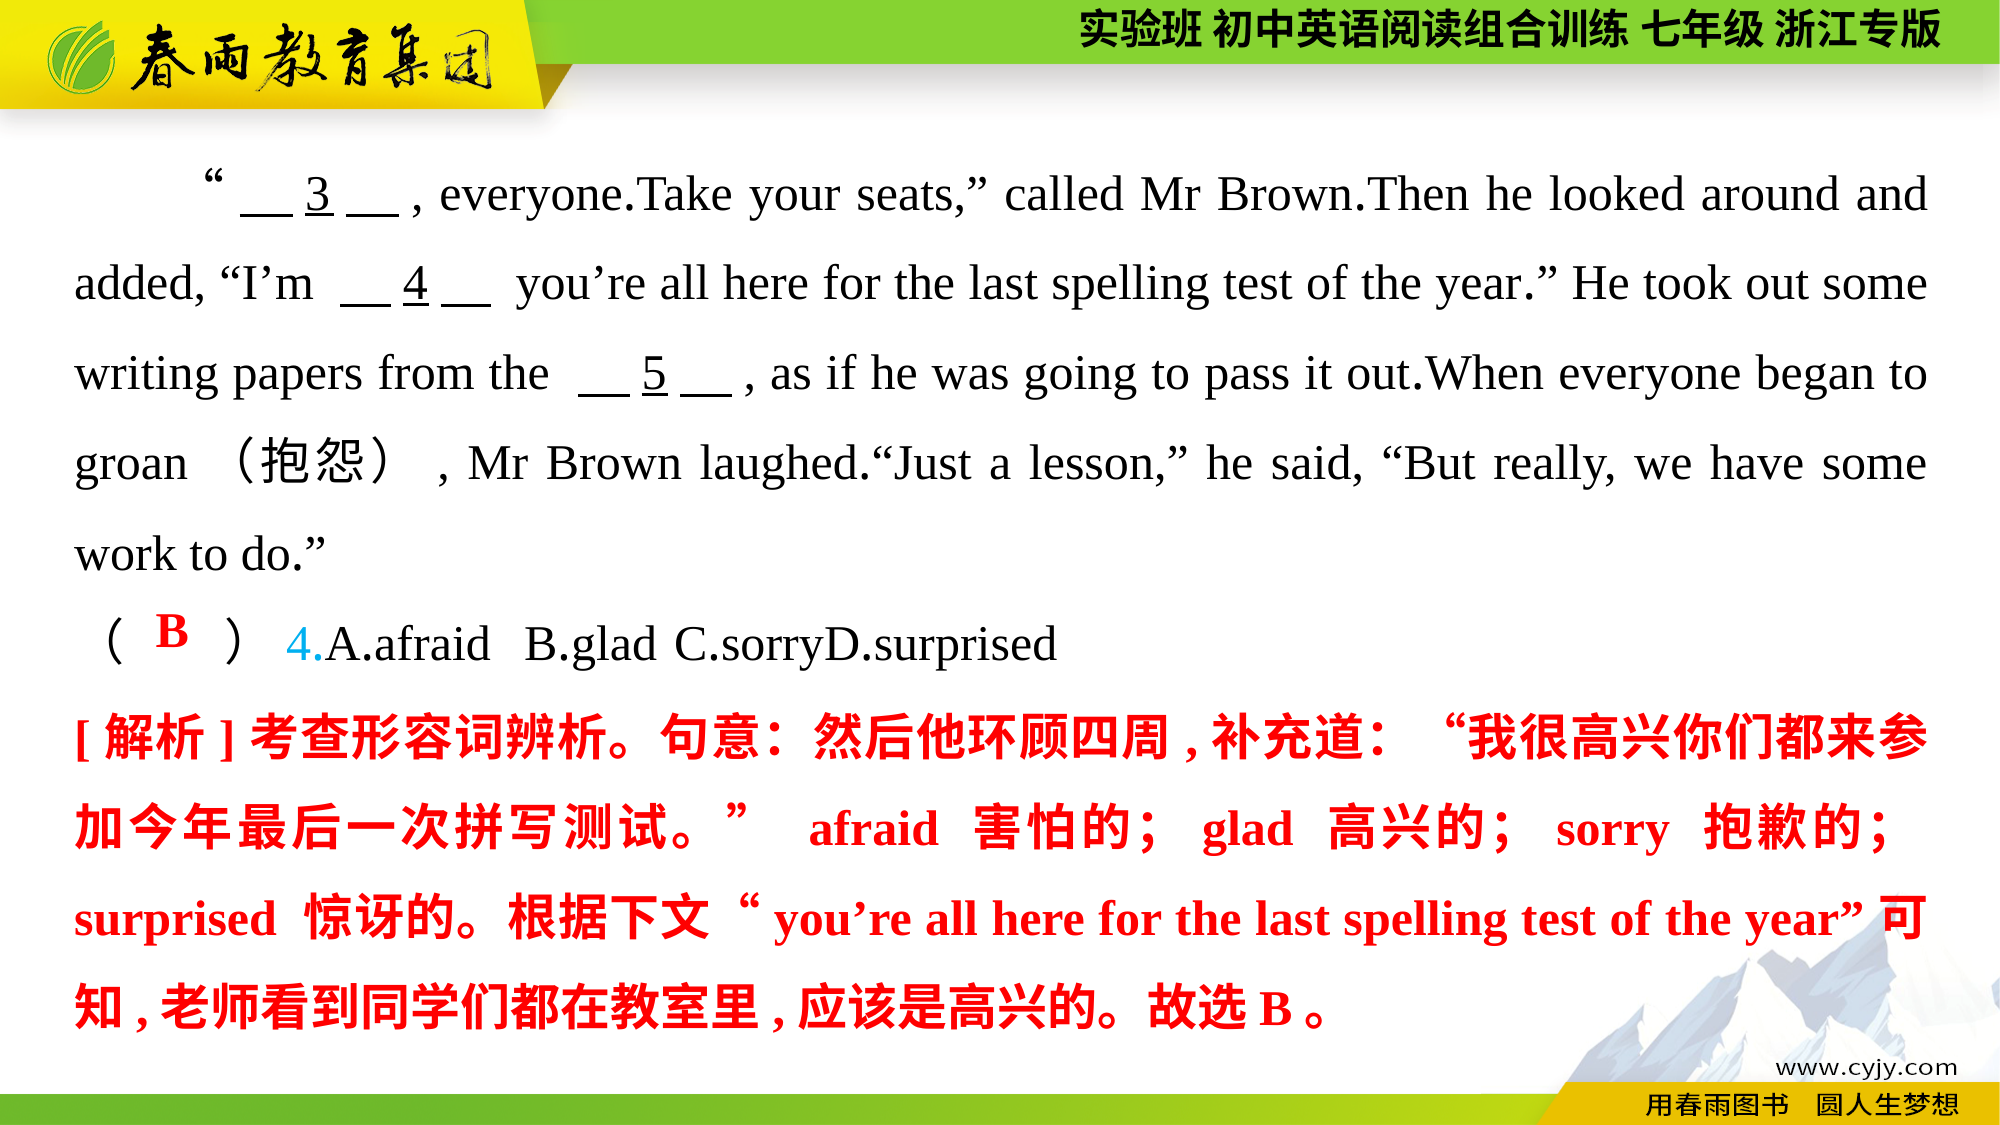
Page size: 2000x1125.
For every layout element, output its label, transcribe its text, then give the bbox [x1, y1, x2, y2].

text_box B [140, 590, 204, 666]
list “ 3 , everyone.Take your seats,” called Mr Brown.Then he looked around and added, “I’m 4 you’re all here for the last spelling test of the year.” He took out some writing papers from the 5 , as if he was going to pass it out.When everyone began to groan（抱怨）, Mr Brown laughed.“Just a lesson,” he said, “But really, we have some work to do.” （ ）4.A.afraid B.glad C.sorry D.surprised [59, 122, 1944, 667]
text_box [解析]考查形容词辨析。句意：然后他环顾四周,补充道：“我很高兴你们都来参加今年最后一次拼写测试。” afraid 害怕的；glad 高兴的；sorry 抱歉的；surprised 惊讶的。根据下文“you’re all here for the last spelling test of the year”可知,老师看到同学们都在教室里,应该是高兴的。故选B。 [59, 667, 1944, 1043]
picture [0, 0, 2000, 1125]
